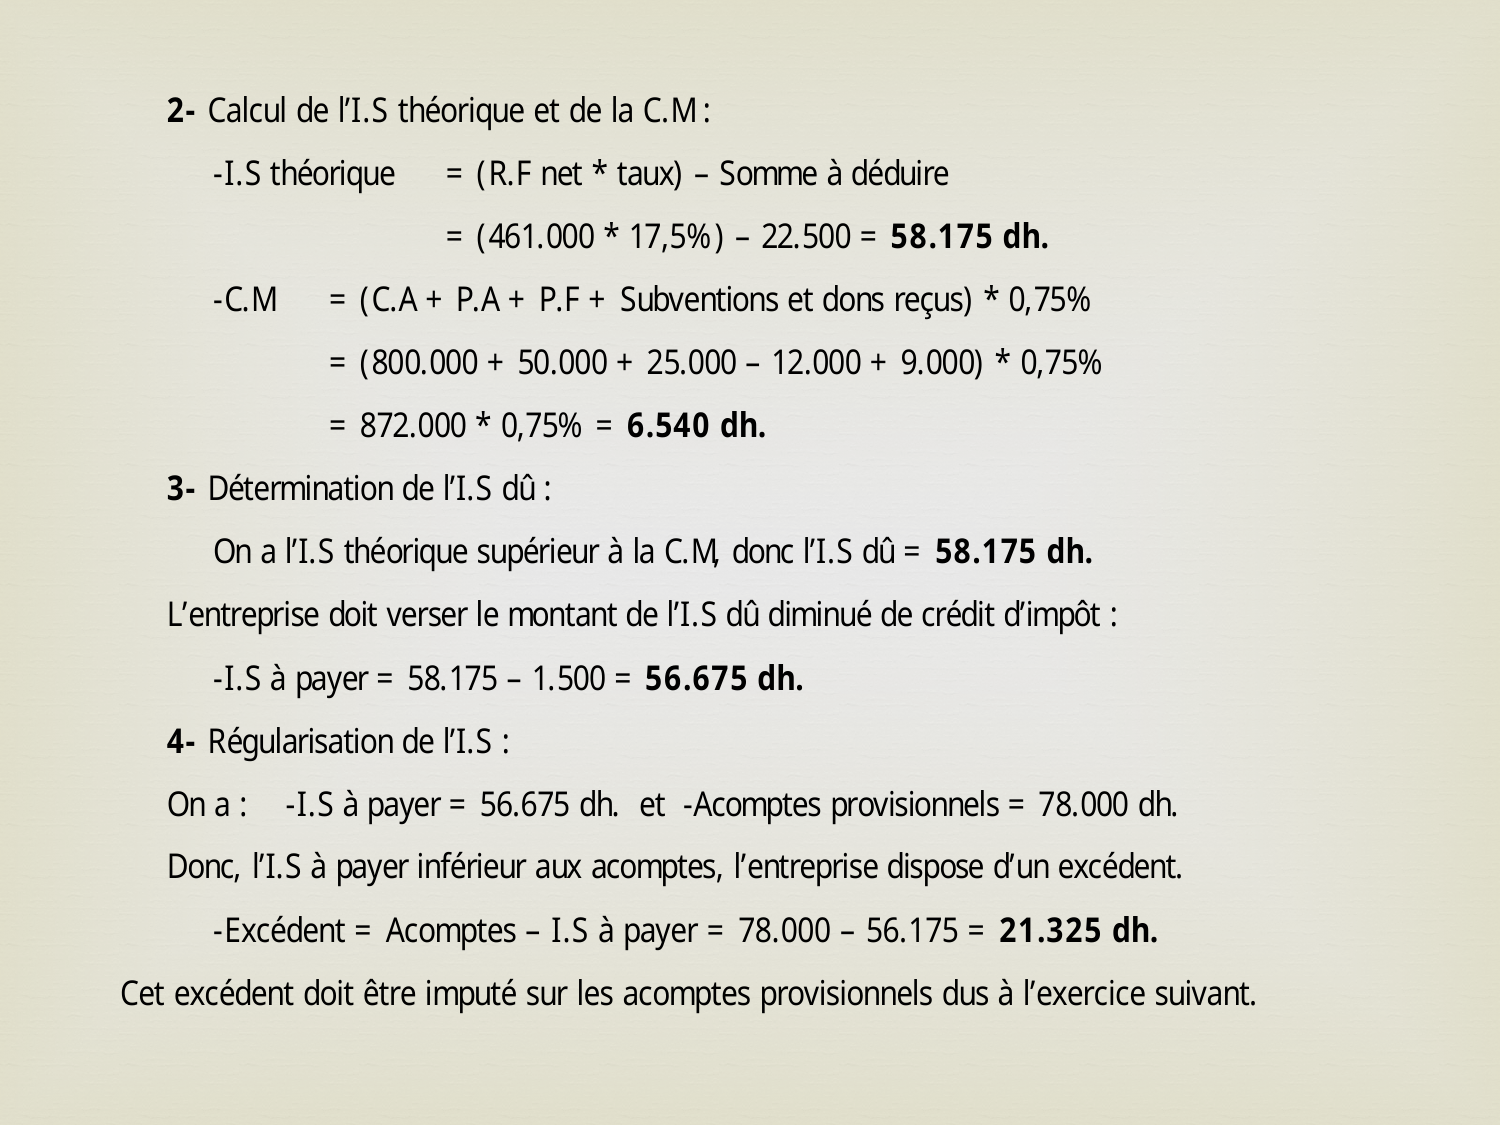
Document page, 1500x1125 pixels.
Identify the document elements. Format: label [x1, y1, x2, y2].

picture [0, 65, 1472, 1036]
